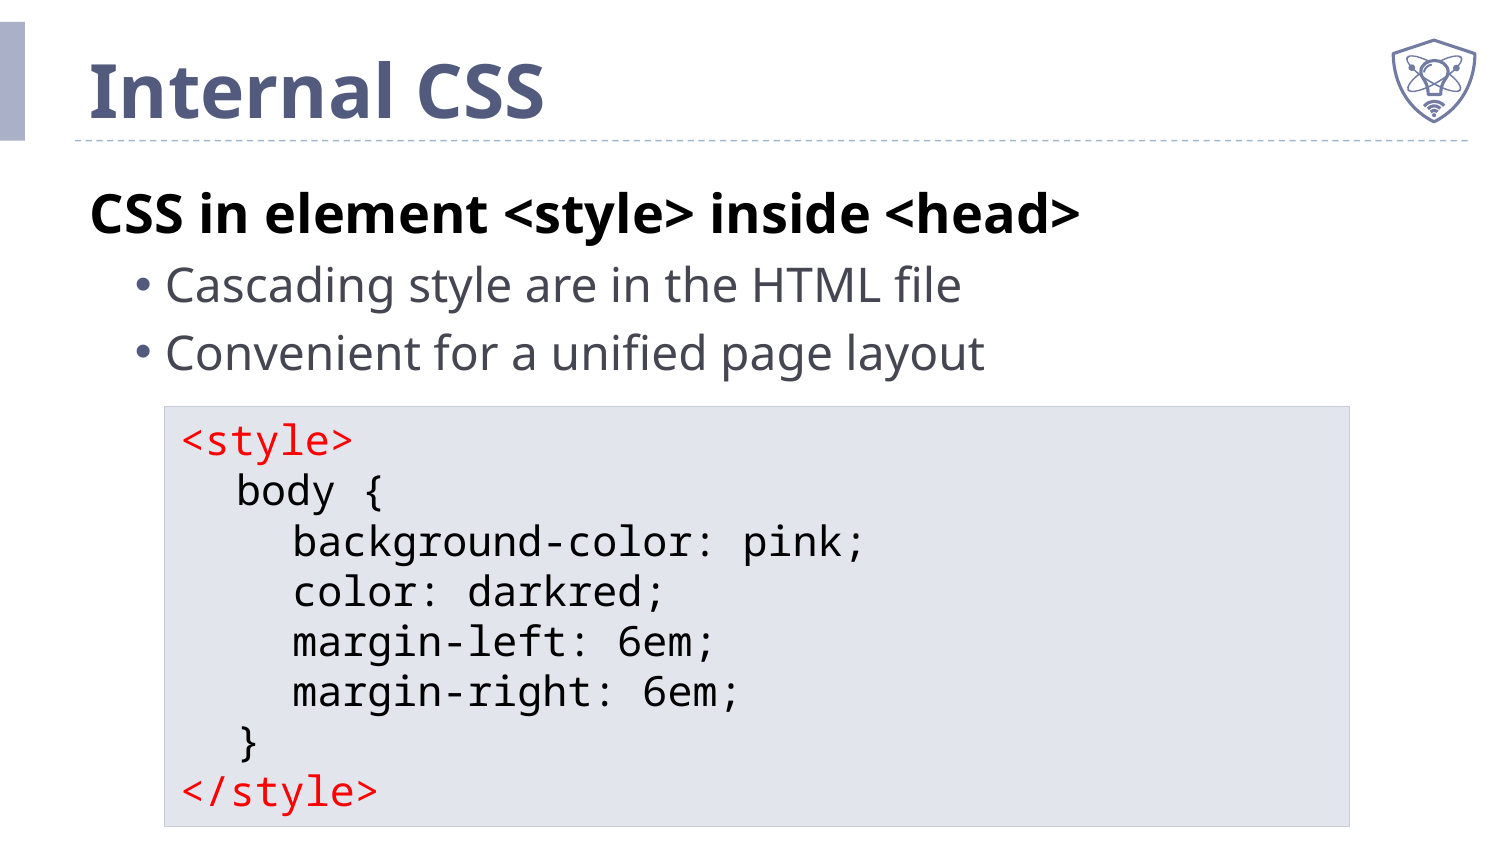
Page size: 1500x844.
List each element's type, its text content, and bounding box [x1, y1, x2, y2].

title Internal CSS [75, 18, 1475, 141]
text_box <style> body { background-color: pink; color: darkred; margin-left: 6em; margin-right: 6em; } </style> [164, 406, 1350, 827]
list CSS in element <style> inside <head> Cascading style are in the HTML file Convenient for a unified page layout [75, 171, 1475, 835]
